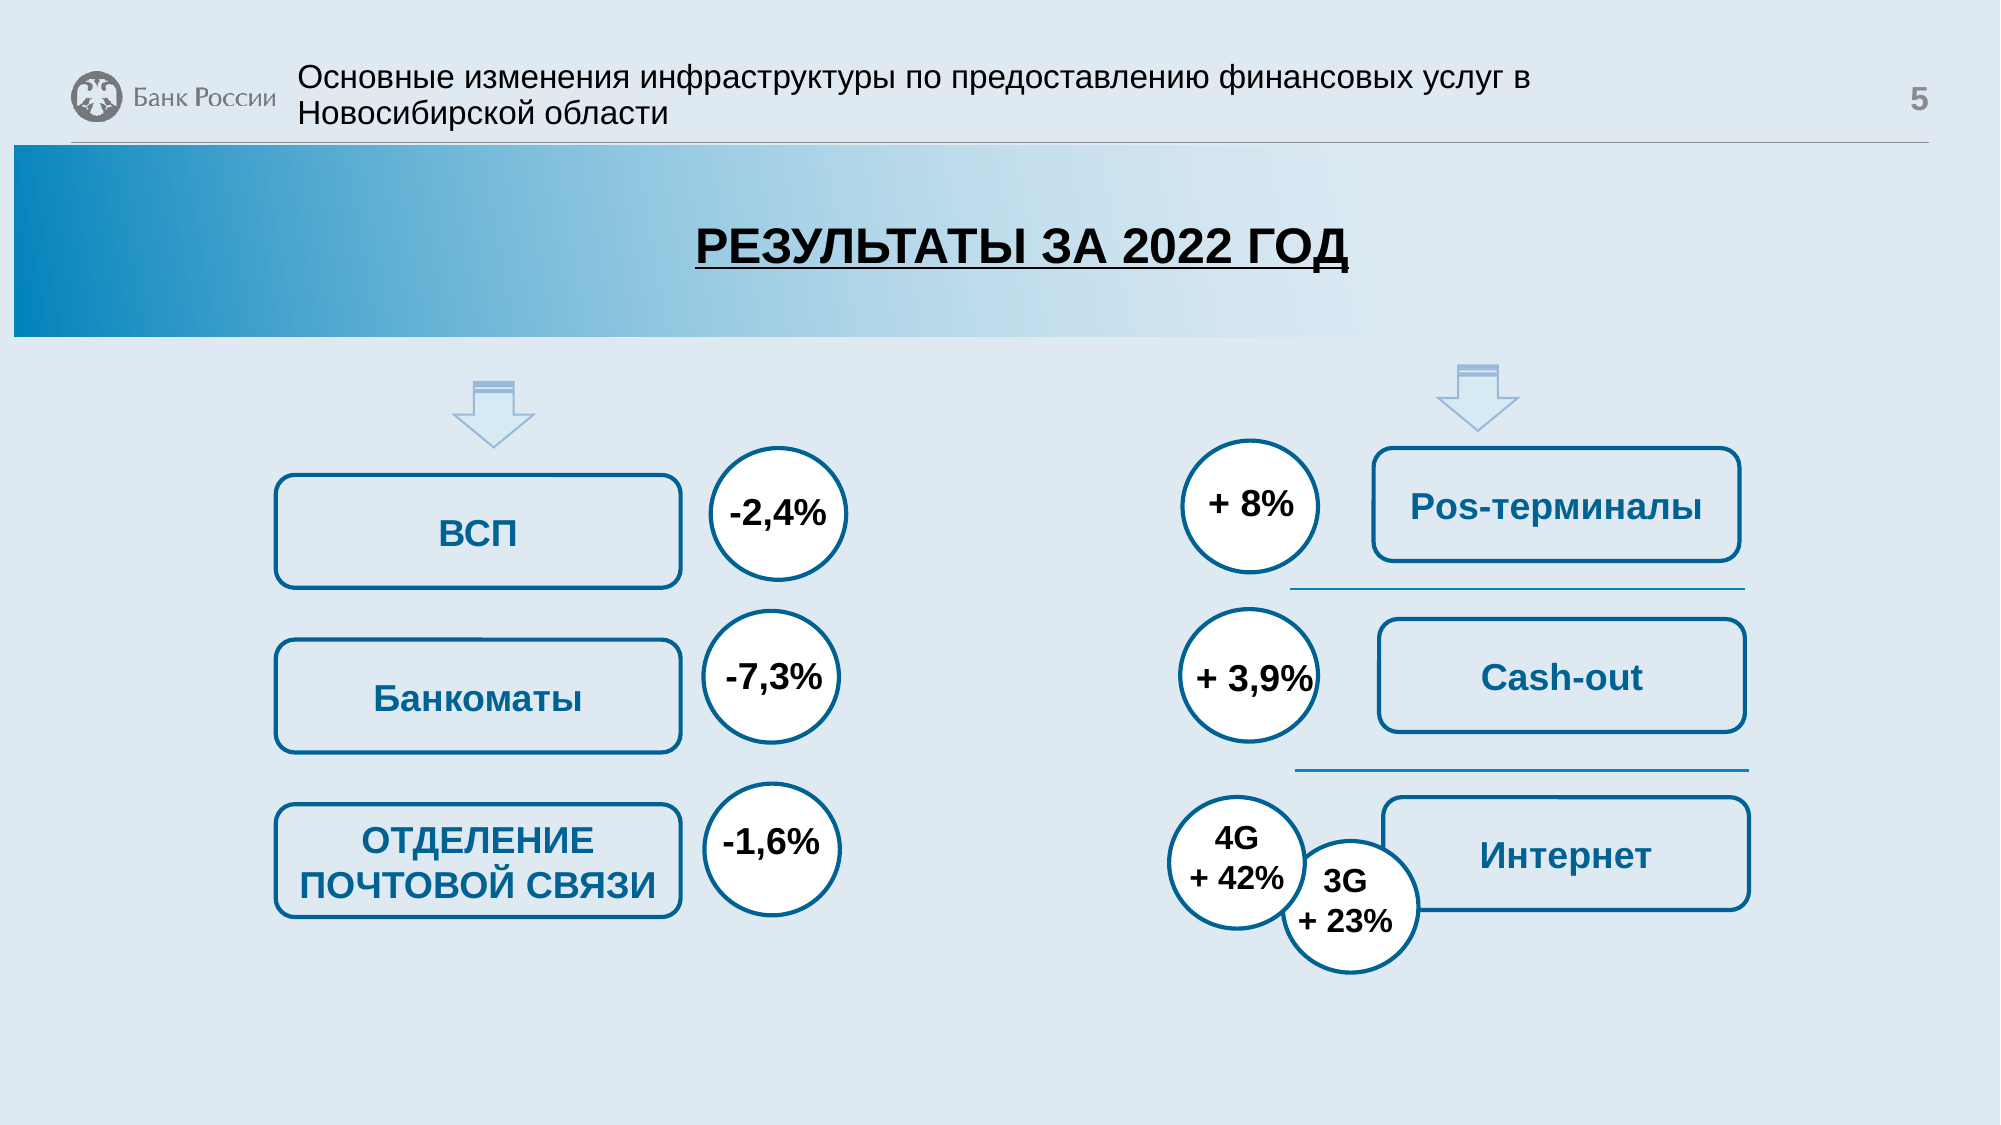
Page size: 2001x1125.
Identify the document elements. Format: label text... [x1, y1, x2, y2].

text_box [1187, 707, 1311, 743]
text_box [1295, 947, 1406, 974]
picture [71, 71, 275, 122]
text_box ОТДЕЛЕНИЕ ПОЧТОВОЙ СВЯЗИ [274, 803, 682, 919]
title Основные изменения инфраструктуры по предоставлению финансовых услуг в Новосибирской области [297, 59, 1885, 117]
text_box 3G + 23% [1257, 852, 1434, 947]
text_box [1181, 439, 1314, 574]
text_box [709, 490, 714, 538]
text_box 4G + 42% [1149, 809, 1325, 904]
text_box Cash-out [1378, 617, 1746, 733]
text_box + 3,9% [1181, 606, 1343, 707]
text_box [702, 646, 834, 744]
text_box [1182, 904, 1257, 930]
text_box ВСП [274, 473, 682, 589]
text_box [711, 609, 832, 644]
text_box [715, 541, 842, 581]
text_box [451, 381, 537, 449]
text_box [703, 828, 838, 917]
text_box [14, 144, 2000, 338]
text_box -2,4% [714, 481, 876, 541]
text_box Банкоматы [274, 638, 682, 754]
text_box [717, 782, 827, 809]
text_box [1196, 795, 1278, 809]
text_box -1,6% [707, 809, 869, 870]
text_box [718, 447, 839, 481]
text_box [1435, 364, 1521, 433]
text_box Интернет [1382, 796, 1751, 912]
text_box [1325, 839, 1390, 852]
text_box + 8% [1193, 471, 1319, 532]
slide_number 5 [1806, 70, 1929, 124]
text_box Pos-терминалы [1372, 446, 1741, 562]
text_box РЕЗУЛЬТАТЫ ЗА 2022 ГОД [680, 206, 1785, 281]
text_box -7,3% [710, 644, 872, 705]
